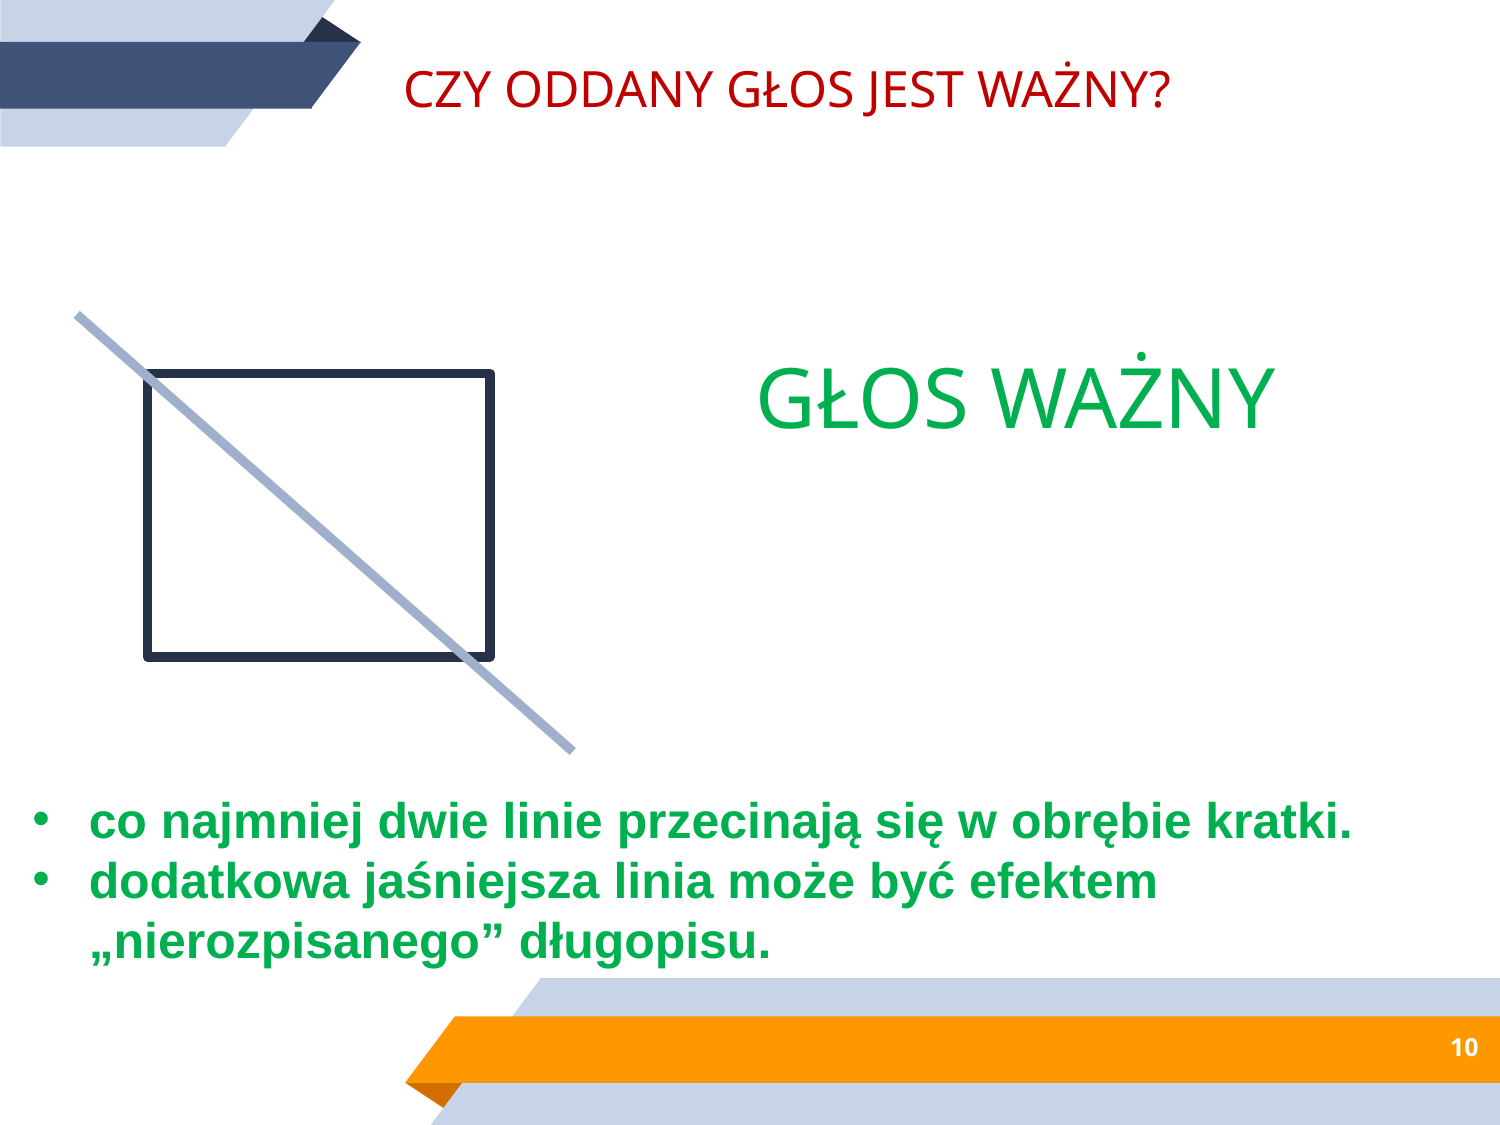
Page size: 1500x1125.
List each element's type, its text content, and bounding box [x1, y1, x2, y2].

text_box GŁOS WAŻNY [714, 338, 1317, 453]
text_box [76, 314, 574, 752]
text_box CZY ODDANY GŁOS JEST WAŻNY? [388, 49, 1405, 125]
text_box co najmniej dwie linie przecinają się w obrębie kratki. dodatkowa jaśniejsza linia może być efektem „nierozpisanego” długopisu. [17, 780, 1471, 976]
slide_number 10 [1249, 1014, 1494, 1084]
